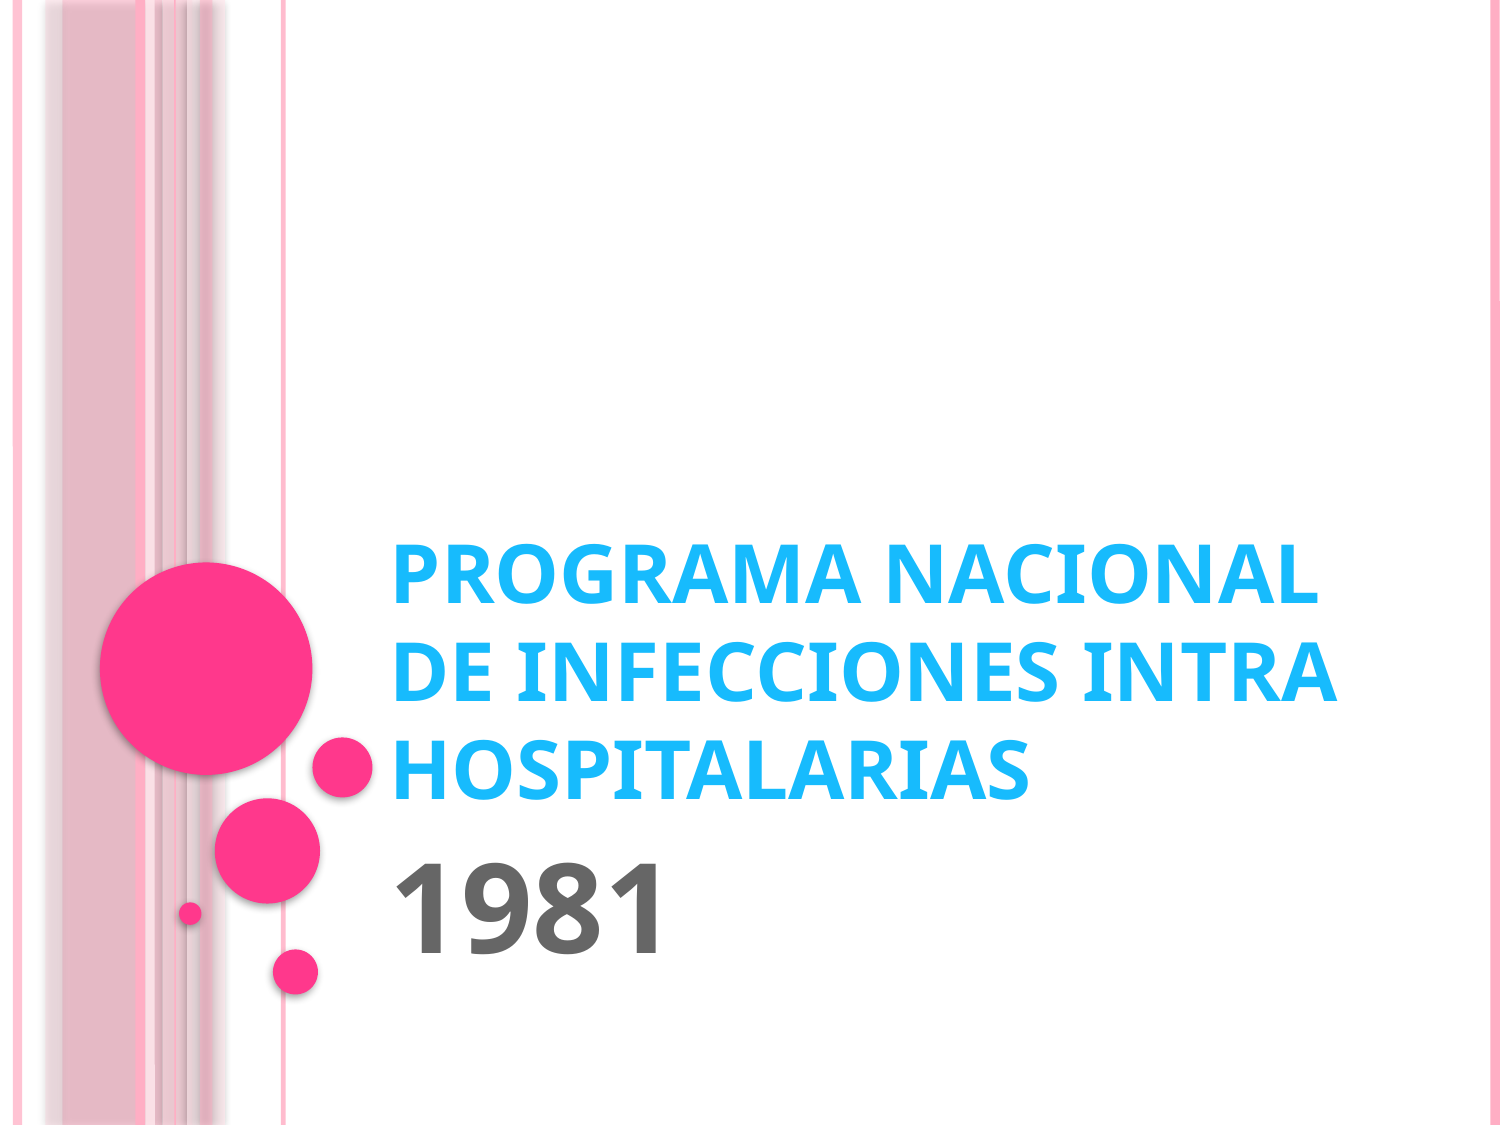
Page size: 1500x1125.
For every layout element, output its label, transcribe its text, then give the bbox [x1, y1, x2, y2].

title Programa Nacional de Infecciones Intra Hospitalarias [375, 512, 1388, 820]
subtitle 1981 [375, 820, 1388, 1046]
